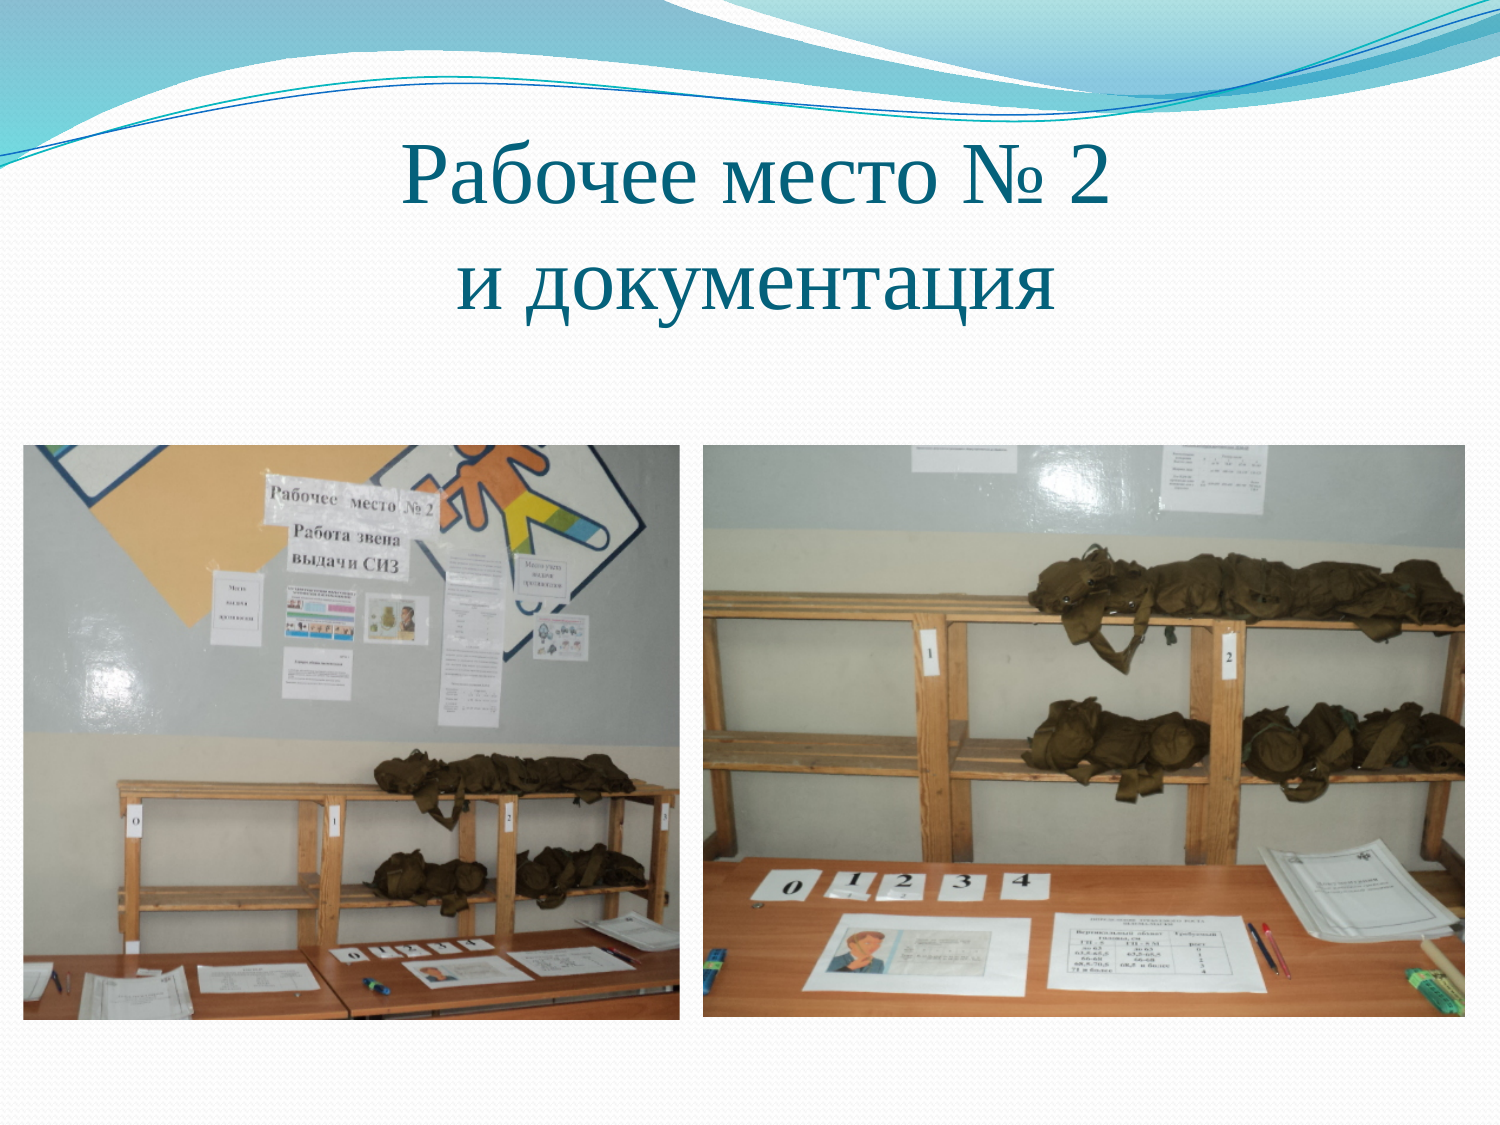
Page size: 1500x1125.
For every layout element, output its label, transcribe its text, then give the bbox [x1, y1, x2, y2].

title Рабочее место № 2 и документация [82, 105, 1432, 328]
picture [702, 445, 1466, 1017]
picture [23, 445, 680, 1020]
